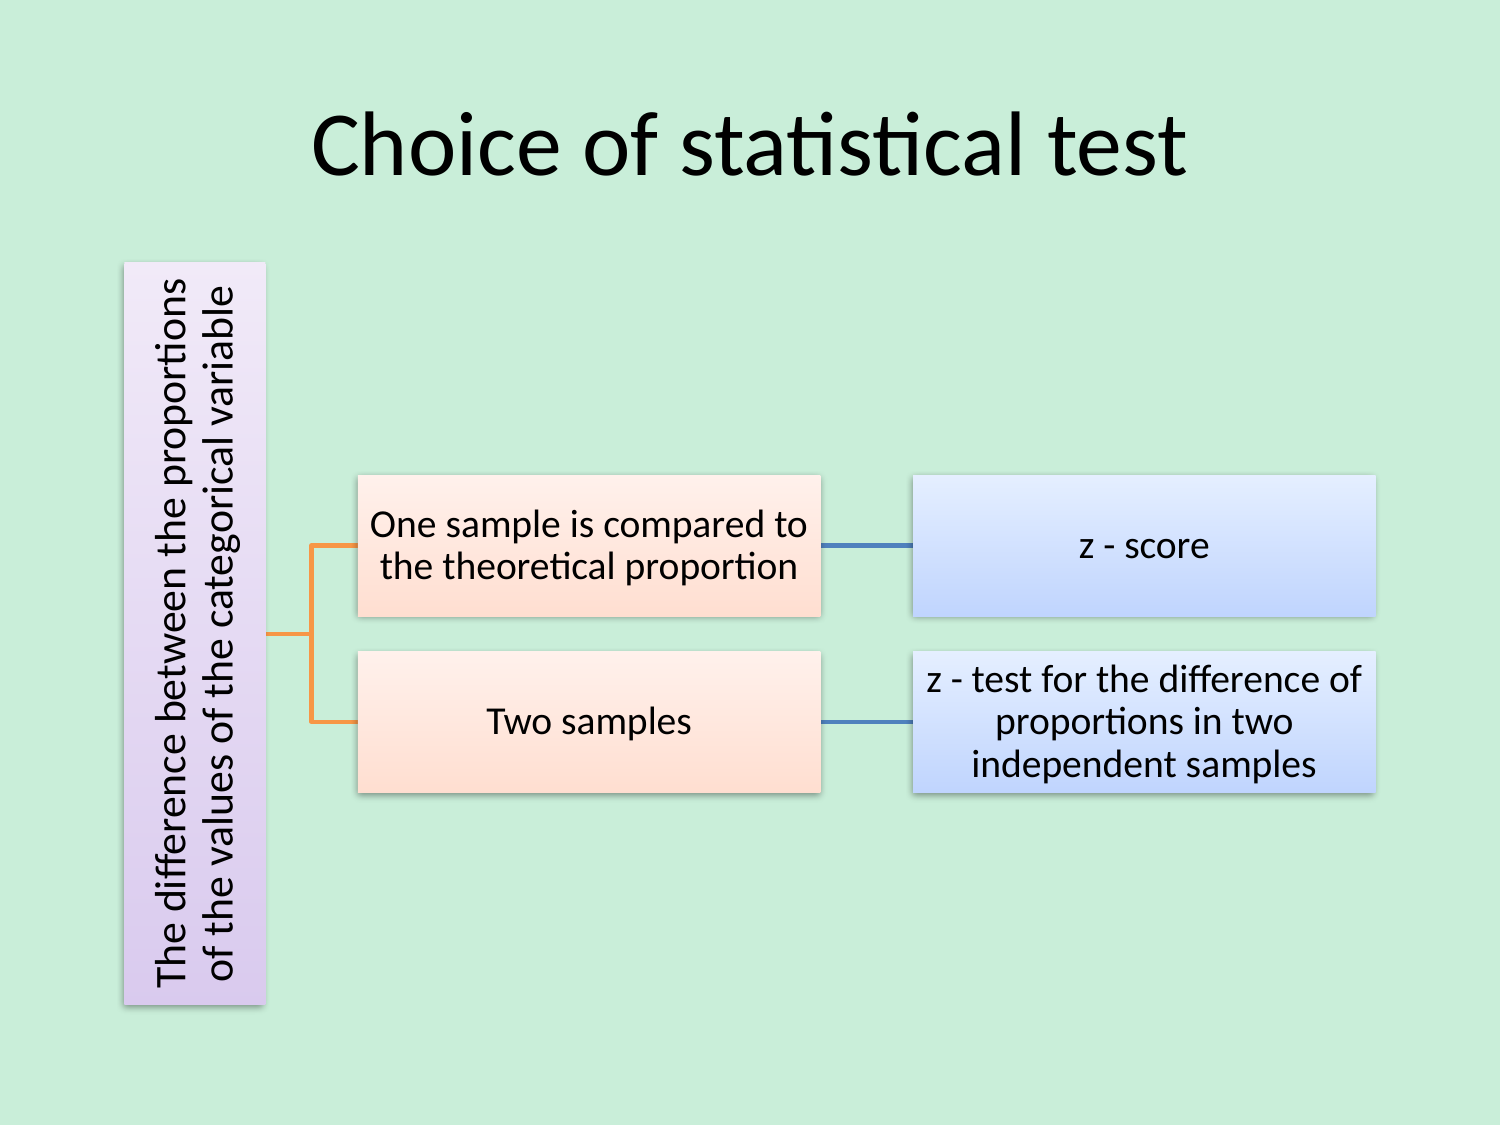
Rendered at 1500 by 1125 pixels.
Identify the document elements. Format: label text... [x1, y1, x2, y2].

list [74, 262, 1426, 1006]
title Choice of statistical test [75, 45, 1425, 233]
